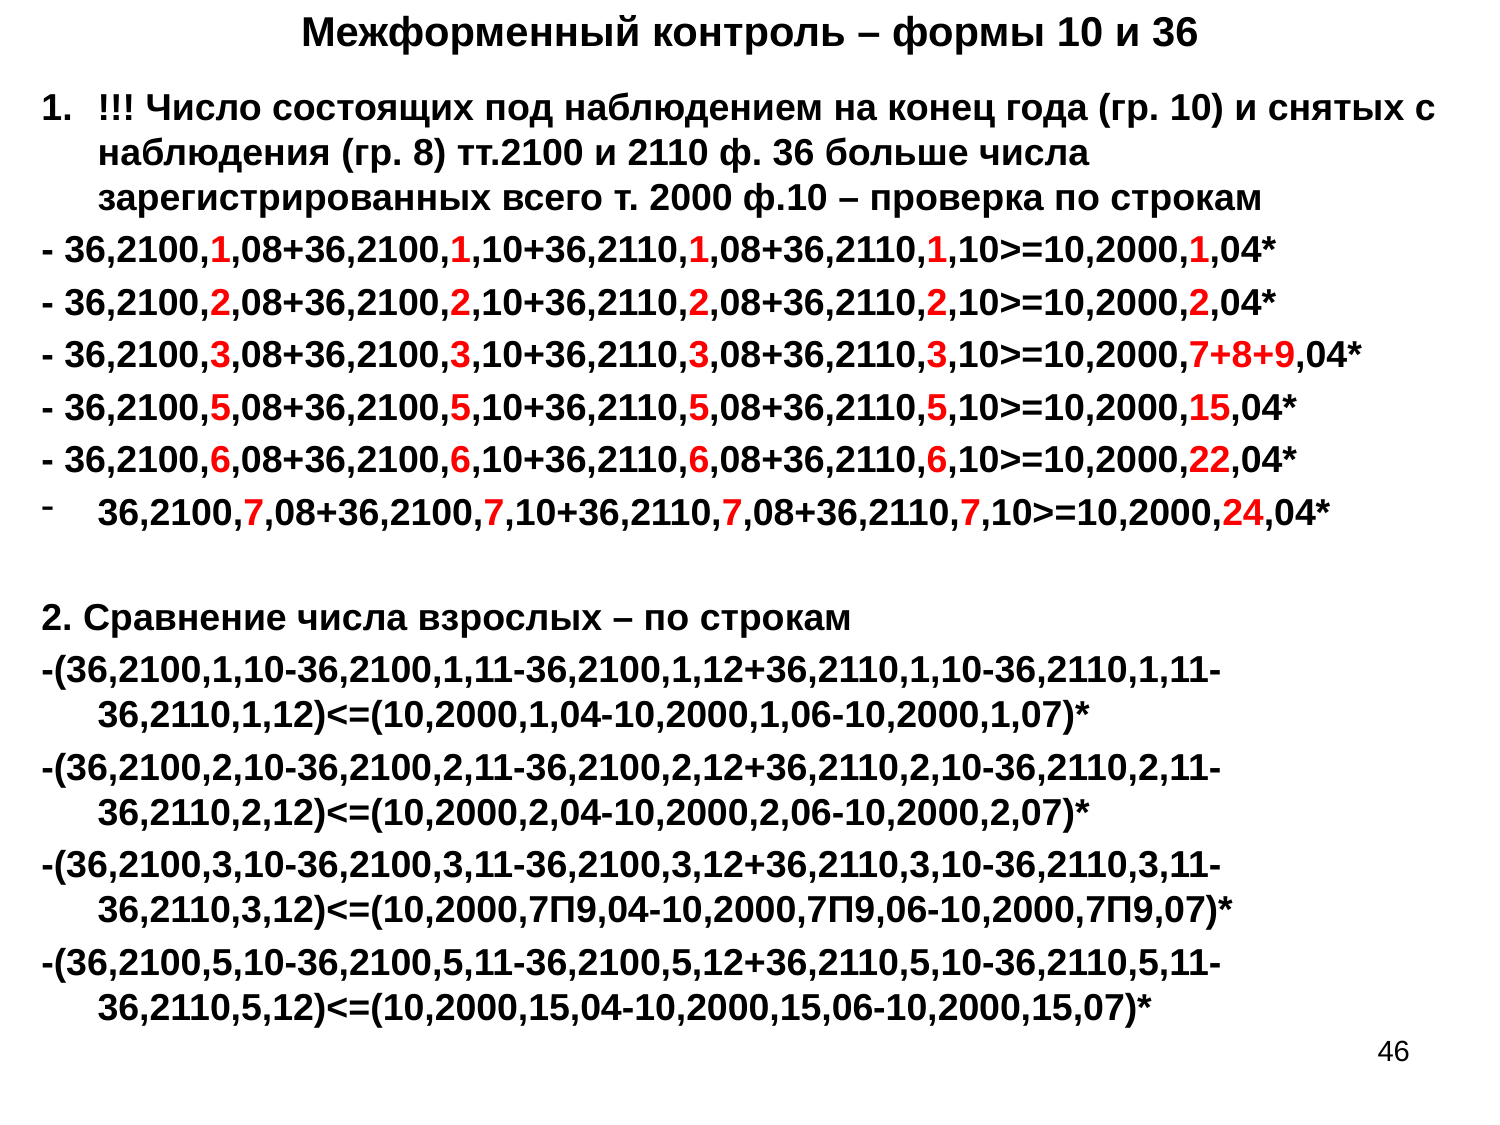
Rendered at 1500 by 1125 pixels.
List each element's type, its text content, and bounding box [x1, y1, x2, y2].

title Межформенный контроль – формы 10 и 36 [74, 0, 1426, 61]
slide_number 46 [1074, 1024, 1425, 1103]
list !!! Число состоящих под наблюдением на конец года (гр. 10) и снятых с наблюдения (гр. 8) тт.2100 и 2110 ф. 36 больше числа зарегистрированных всего т. 2000 ф.10 – проверка по строкам - 36,2100,1,08+36,2100,1,10+36,2110,1,08+36,2110,1,10>=10,2000,1,04* - 36,2100,2,08+36,2100,2,10+36,2110,2,08+36,2110,2,10>=10,2000,2,04* - 36,2100,3,08+36,2100,3,10+36,2110,3,08+36,2110,3,10>=10,2000,7+8+9,04* - 36,2100,5,08+36,2100,5,10+36,2110,5,08+36,2110,5,10>=10,2000,15,04* - 36,2100,6,08+36,2100,6,10+36,2110,6,08+36,2110,6,10>=10,2000,22,04* 36,2100,7,08+36,2100,7,10+36,2110,7,08+36,2110,7,10>=10,2000,24,04* 2. Сравнение числа взрослых – по строкам -(36,2100,1,10-36,2100,1,11-36,2100,1,12+36,2110,1,10-36,2110,1,11-36,2110,1,12)<=(10,2000,1,04-10,2000,1,06-10,2000,1,07)* -(36,2100,2,10-36,2100,2,11-36,2100,2,12+36,2110,2,10-36,2110,2,11-36,2110,2,12)<=(10,2000,2,04-10,2000,2,06-10,2000,2,07)* -(36,2100,3,10-36,2100,3,11-36,2100,3,12+36,2110,3,10-36,2110,3,11-36,2110,3,12)<=(10,2000,7П9,04-10,2000,7П9,06-10,2000,7П9,07)* -(36,2100,5,10-36,2100,5,11-36,2100,5,12+36,2110,5,10-36,2110,5,11-36,2110,5,12)<=(10,2000,15,04-10,2000,15,06-10,2000,15,07)* [26, 74, 1459, 1050]
